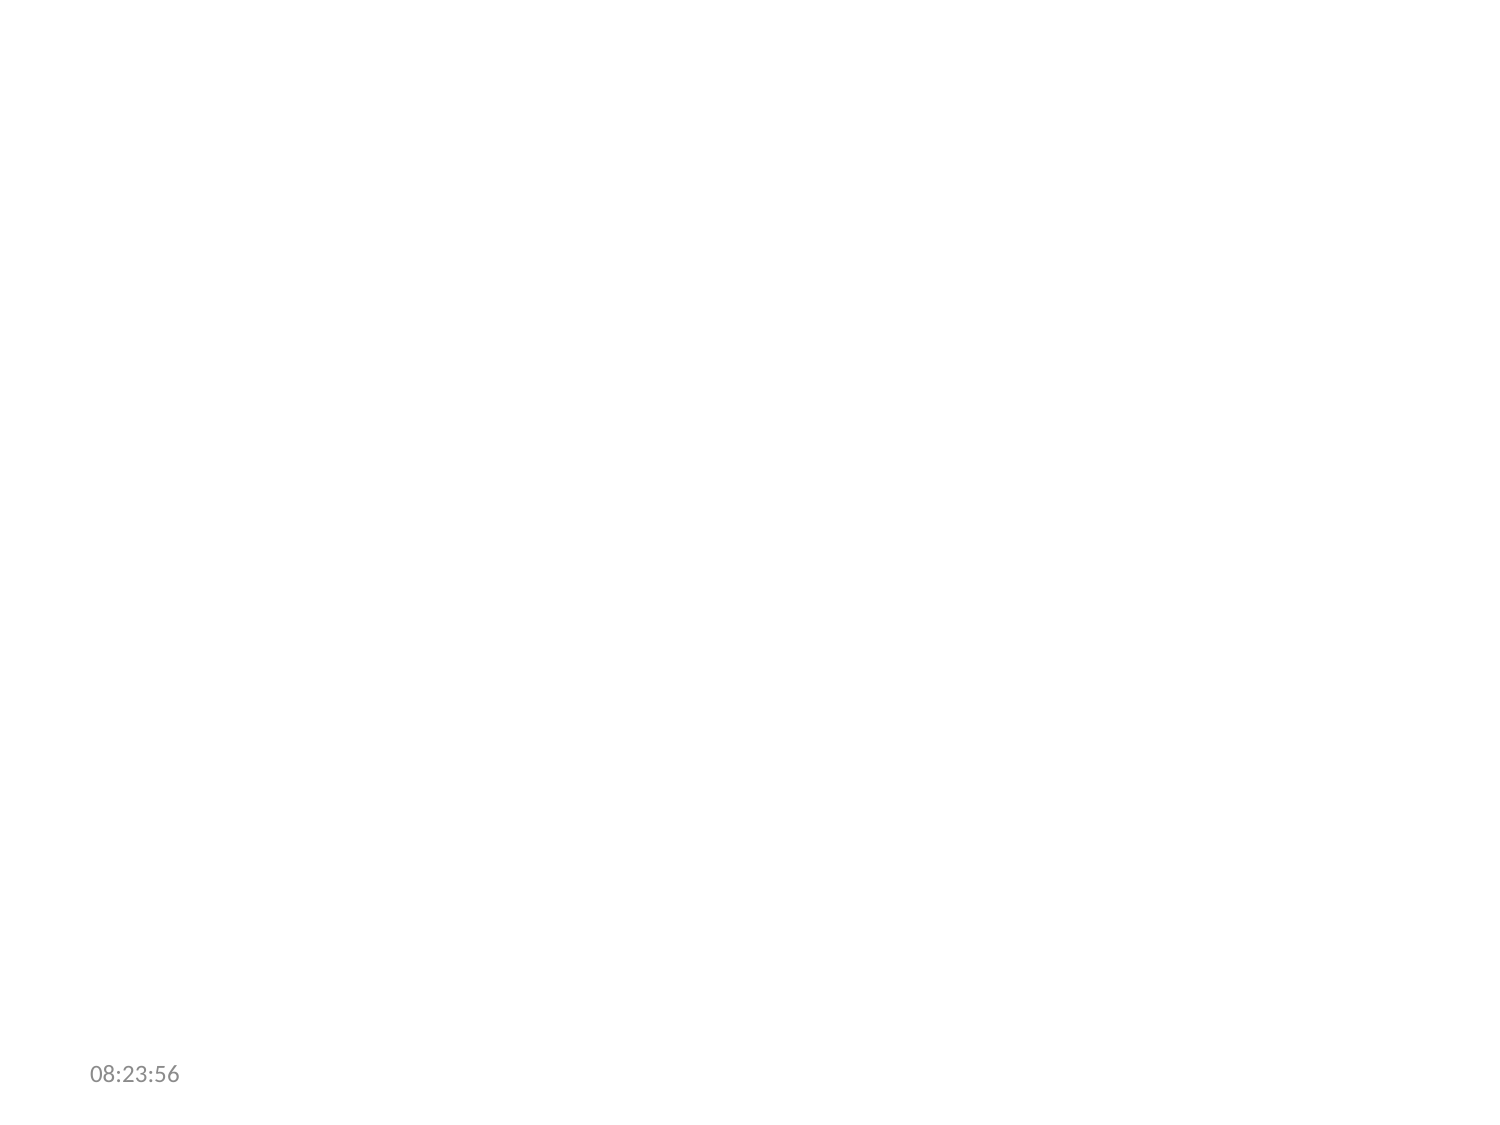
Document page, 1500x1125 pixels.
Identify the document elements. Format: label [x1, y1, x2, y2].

slide_number [75, 1042, 425, 1103]
